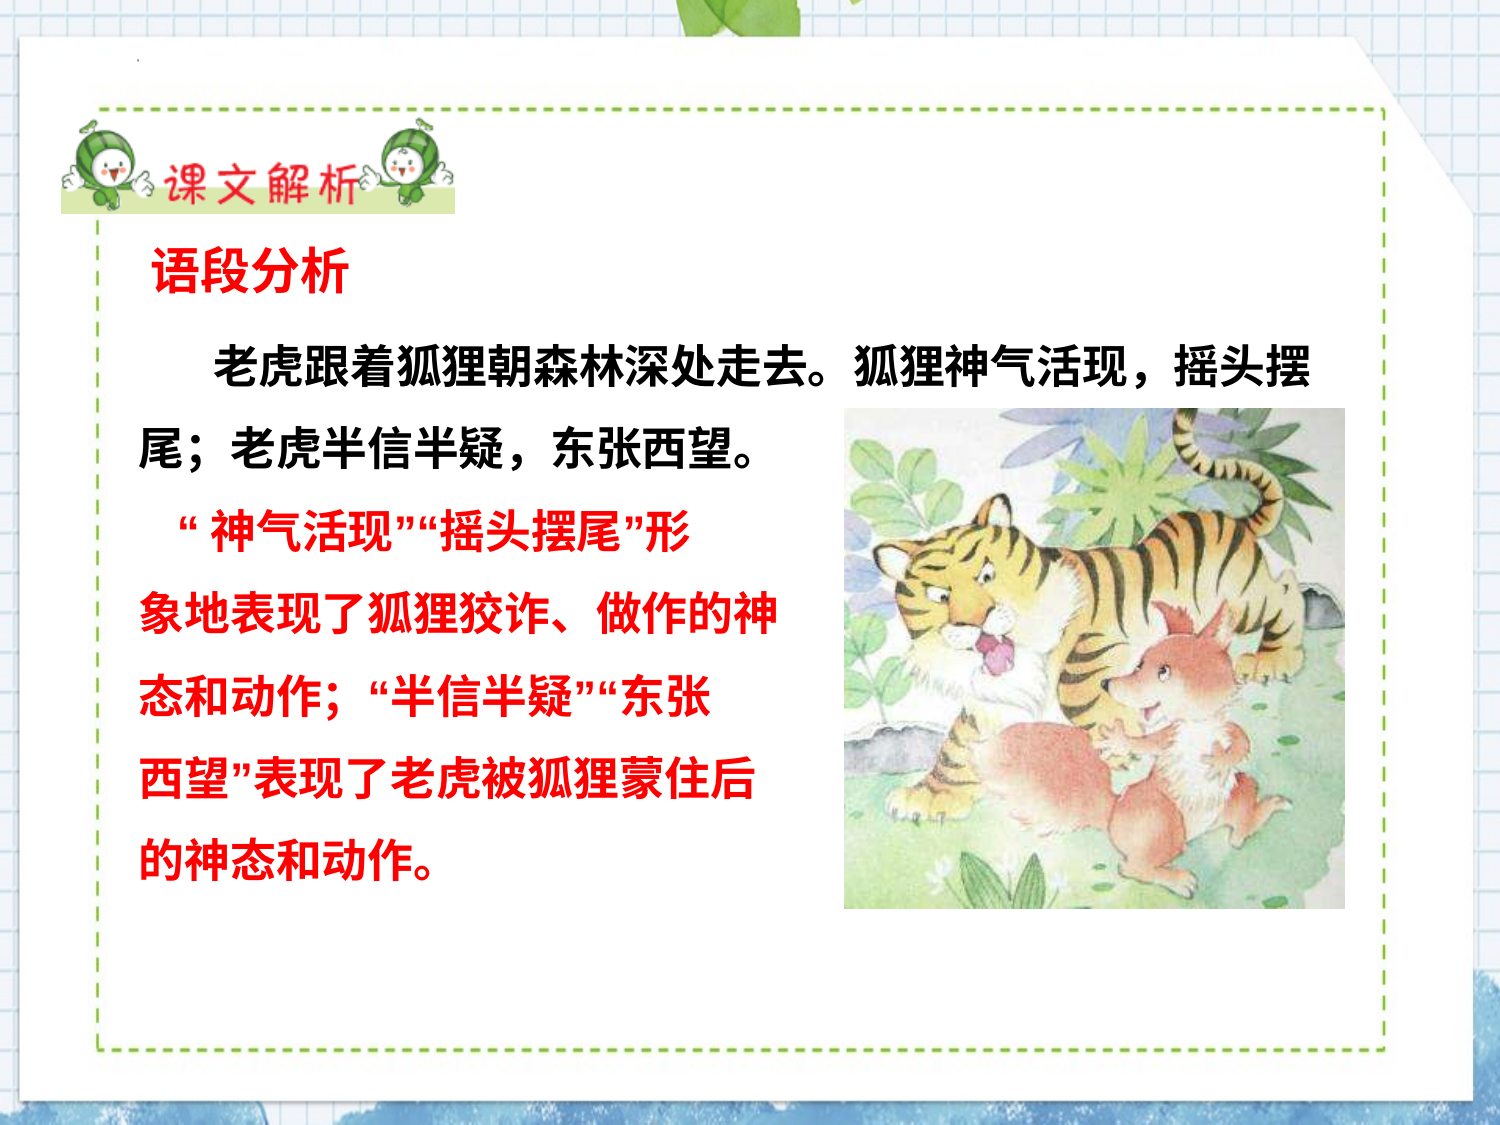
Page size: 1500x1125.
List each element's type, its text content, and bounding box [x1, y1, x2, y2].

text_box 老虎跟着狐狸朝森林深处走去。狐狸神气活现，摇头摆尾；老虎半信半疑，东张西望。 “神气活现”“摇头摆尾”形 象地表现了狐狸狡诈、做作的神 态和动作；“半信半疑”“东张 西望”表现了老虎被狐狸蒙住后 的神态和动作。 [123, 302, 1353, 895]
picture [0, 0, 1500, 1125]
text_box 语段分析 [135, 231, 396, 302]
